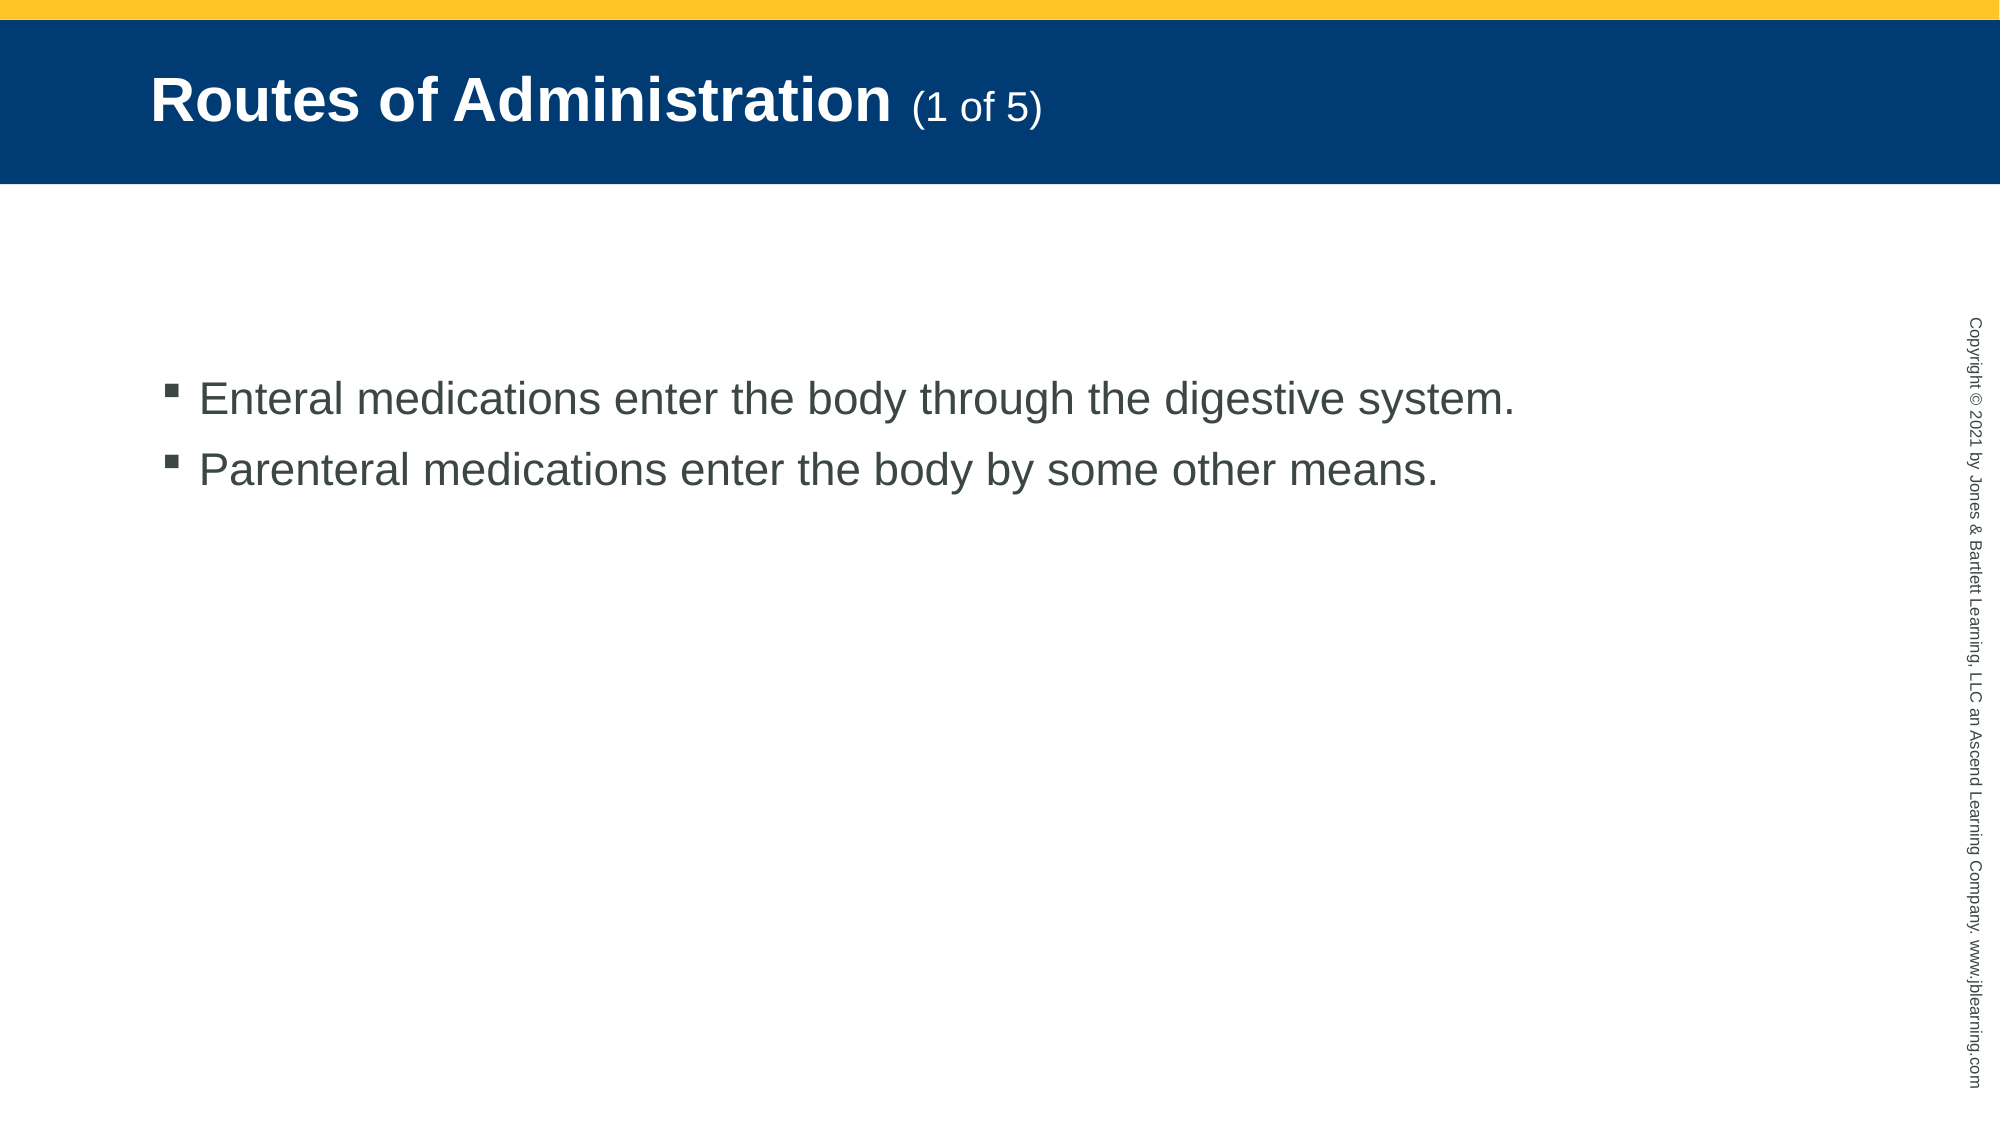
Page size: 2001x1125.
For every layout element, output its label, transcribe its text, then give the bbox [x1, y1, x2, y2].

list Enteral medications enter the body through the digestive system. Parenteral medications enter the body by some other means. [146, 361, 1859, 1016]
title Routes of Administration (1 of 5) [0, 19, 2000, 185]
